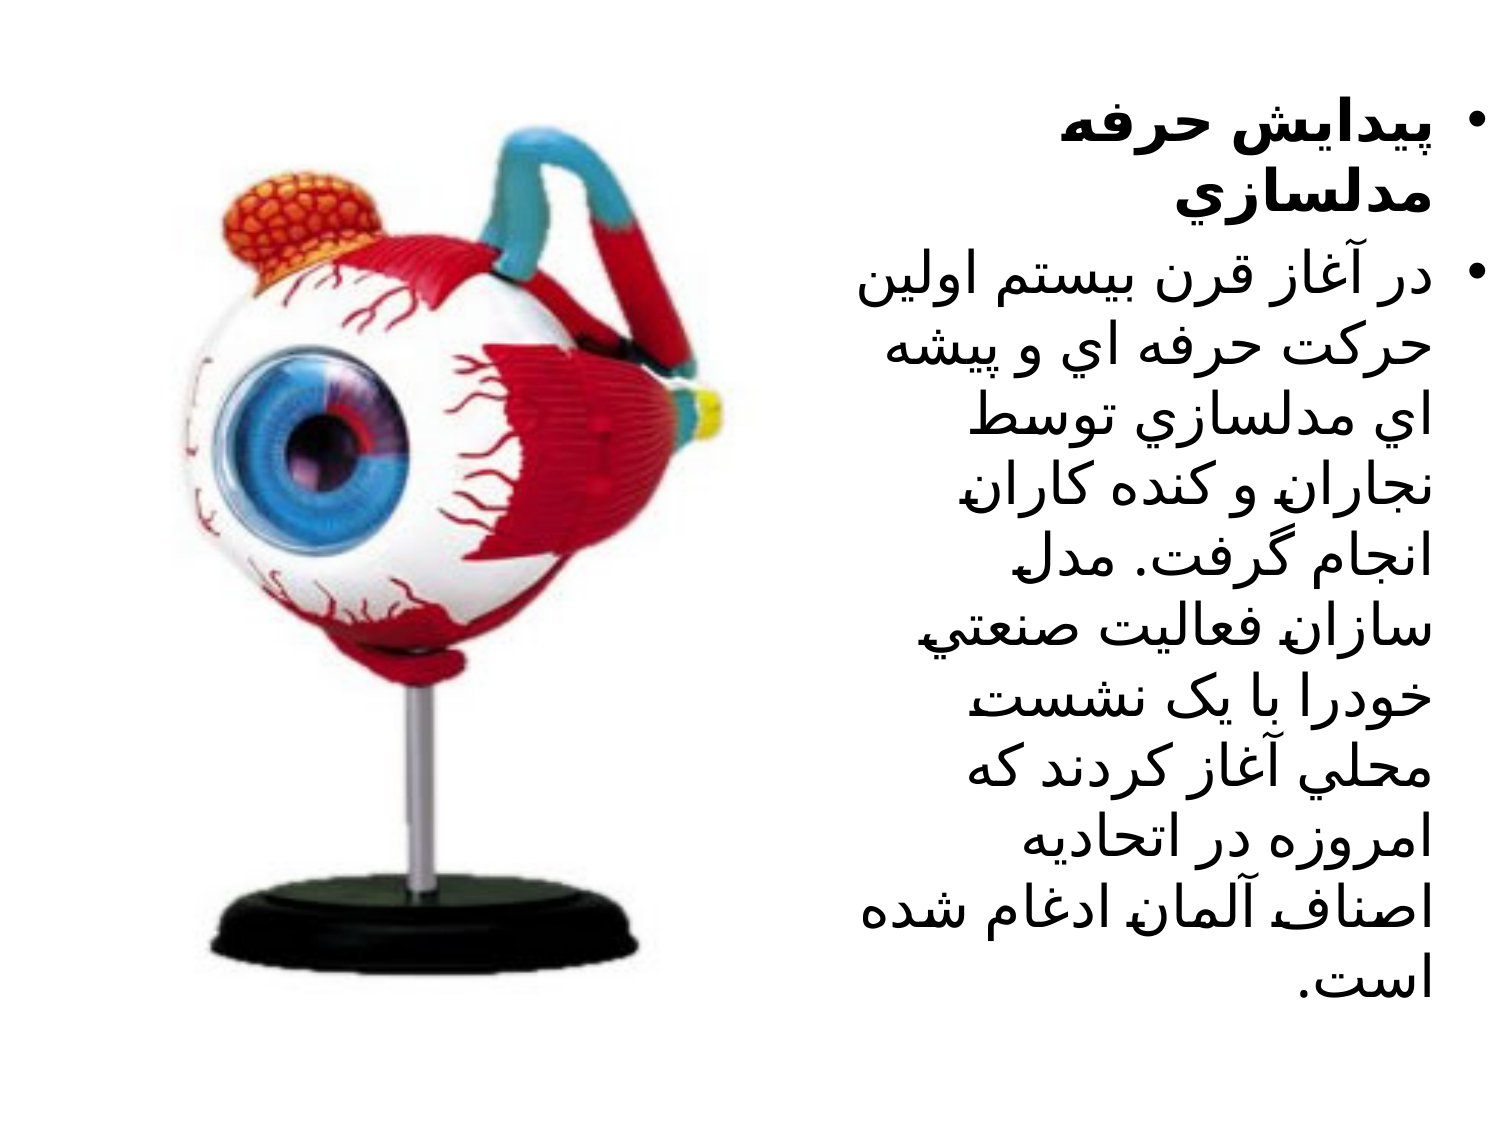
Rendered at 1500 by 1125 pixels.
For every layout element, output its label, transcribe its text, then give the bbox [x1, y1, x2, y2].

picture [49, 99, 838, 1026]
list پیدایش حرفه مدلسازي در آغاز قرن بيستم اولين حركت حرفه اي و پيشه اي مدلسازي توسط نجاران و كنده كاران انجام گرفت. مدل سازان فعاليت صنعتي خودرا با یک نشست محلي آغاز كردند که امروزه در اتحاديه اصناف آلمان ادغام شده است. [837, 75, 1500, 1125]
